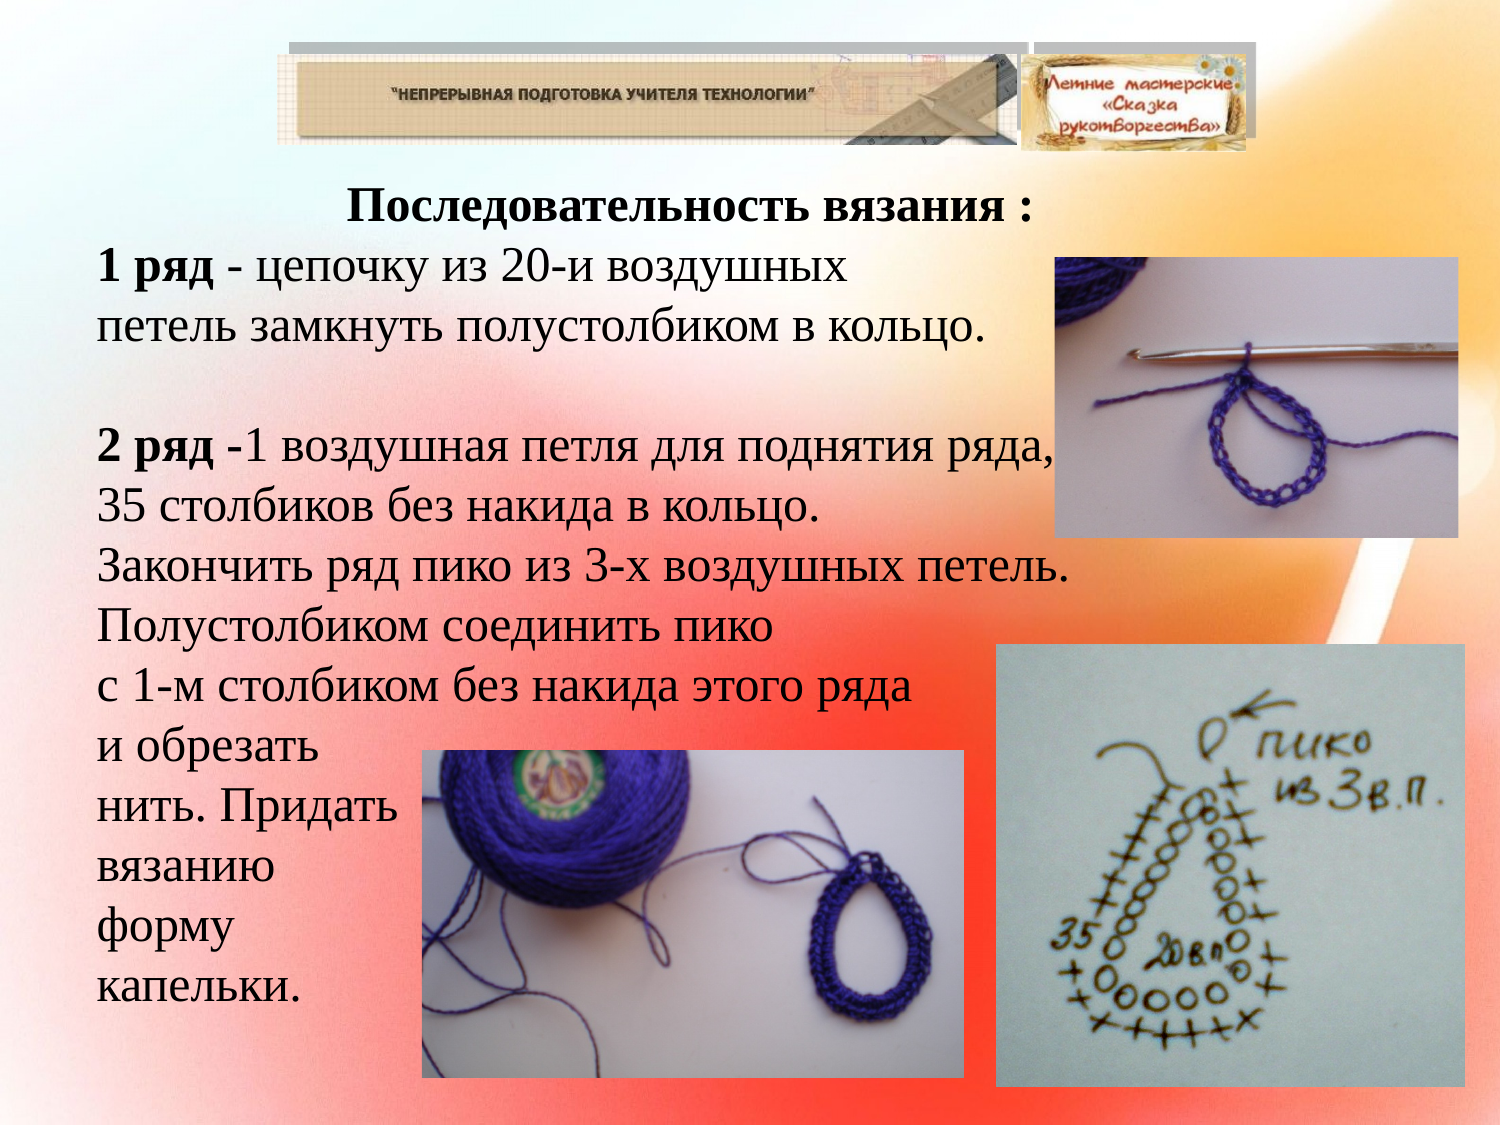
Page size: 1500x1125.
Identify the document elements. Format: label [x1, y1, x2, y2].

text_box [277, 54, 1246, 153]
picture [0, 0, 1500, 1125]
